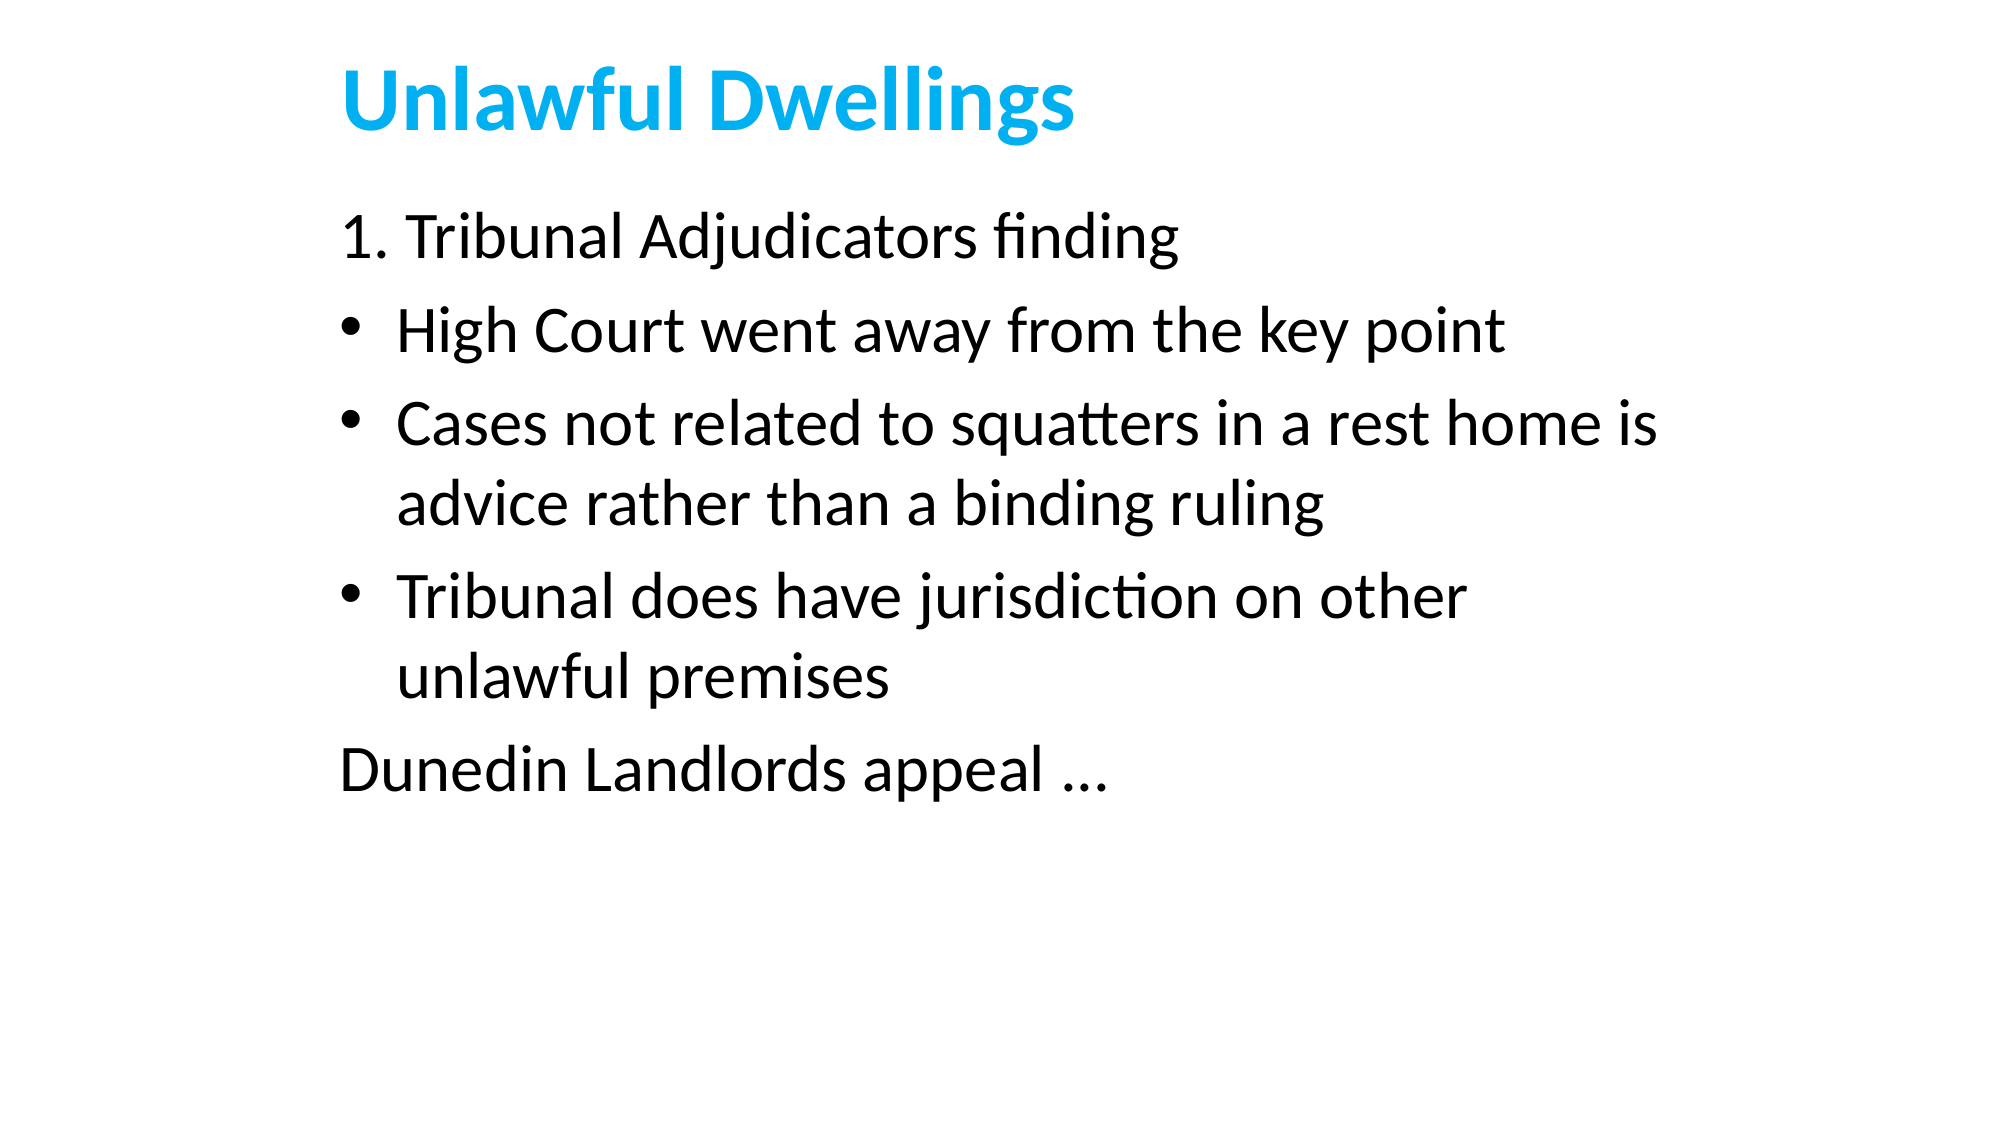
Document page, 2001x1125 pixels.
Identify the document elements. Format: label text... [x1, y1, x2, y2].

list 1. Tribunal Adjudicators finding High Court went away from the key point Cases not related to squatters in a rest home is advice rather than a binding ruling Tribunal does have jurisdiction on other unlawful premises Dunedin Landlords appeal ... [324, 184, 1675, 1005]
title Unlawful Dwellings [326, 0, 1677, 188]
